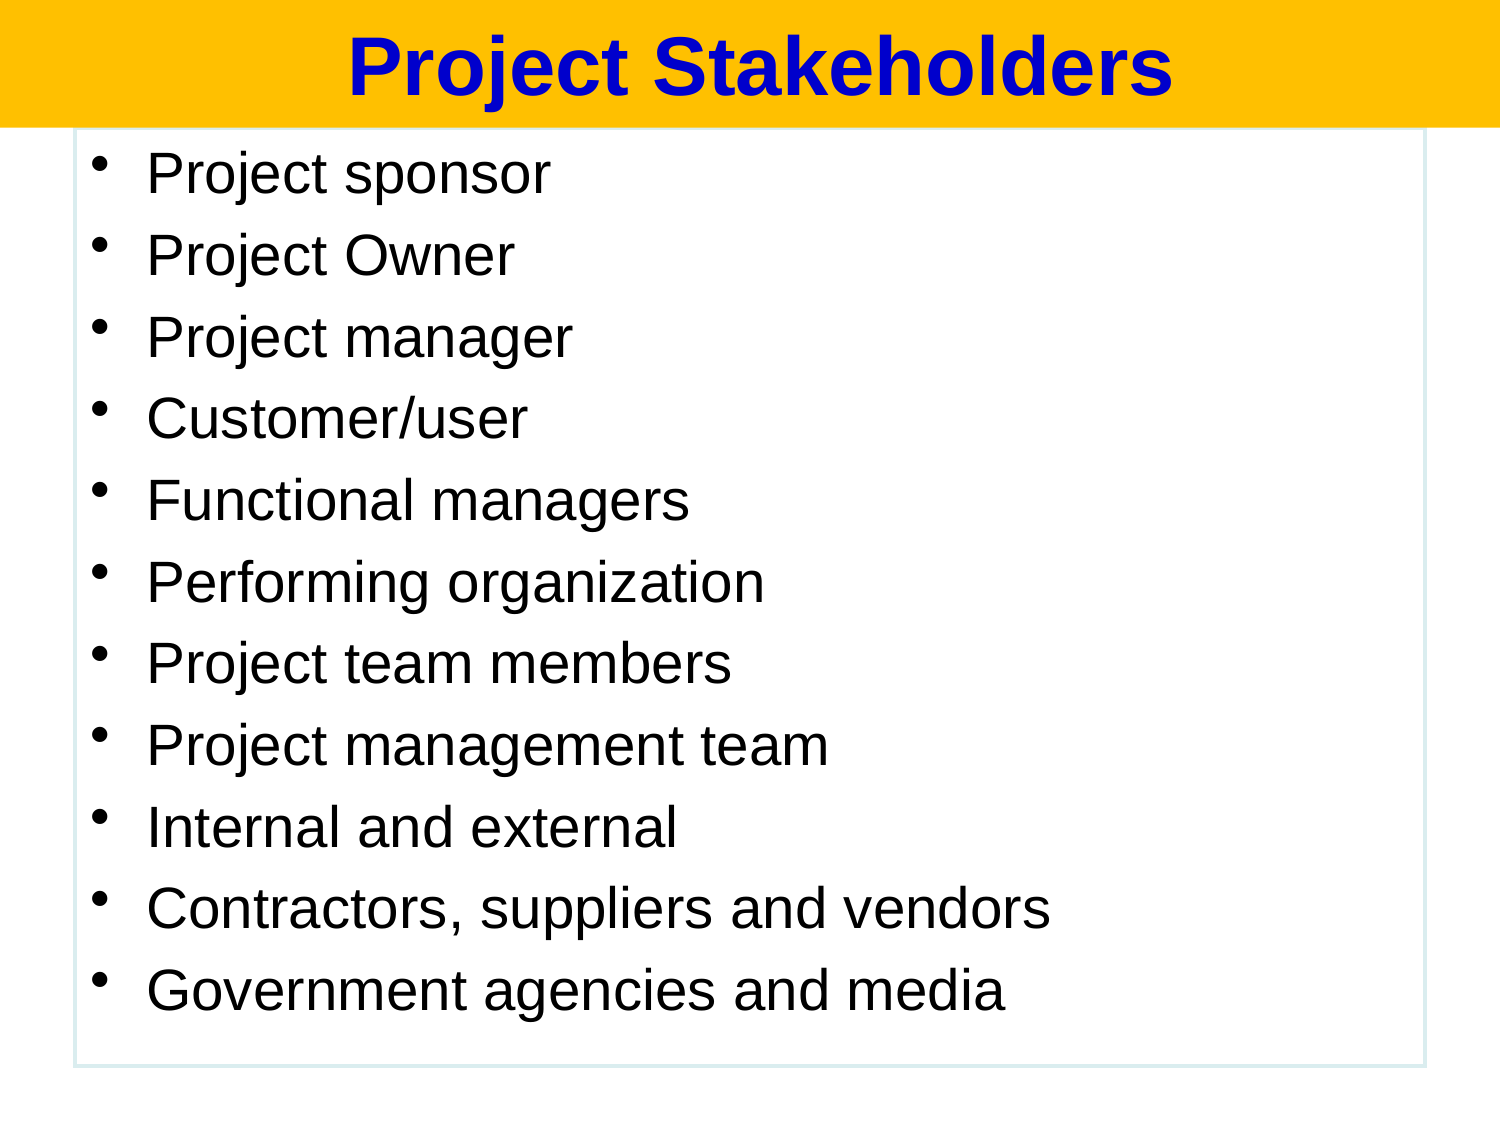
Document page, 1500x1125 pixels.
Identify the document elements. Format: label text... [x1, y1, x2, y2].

text_box Project Stakeholders [0, 0, 1500, 128]
list Project sponsor Project Owner Project manager Customer/user Functional managers Performing organization Project team members Project management team Internal and external Contractors, suppliers and vendors Government agencies and media [73, 128, 1427, 1068]
